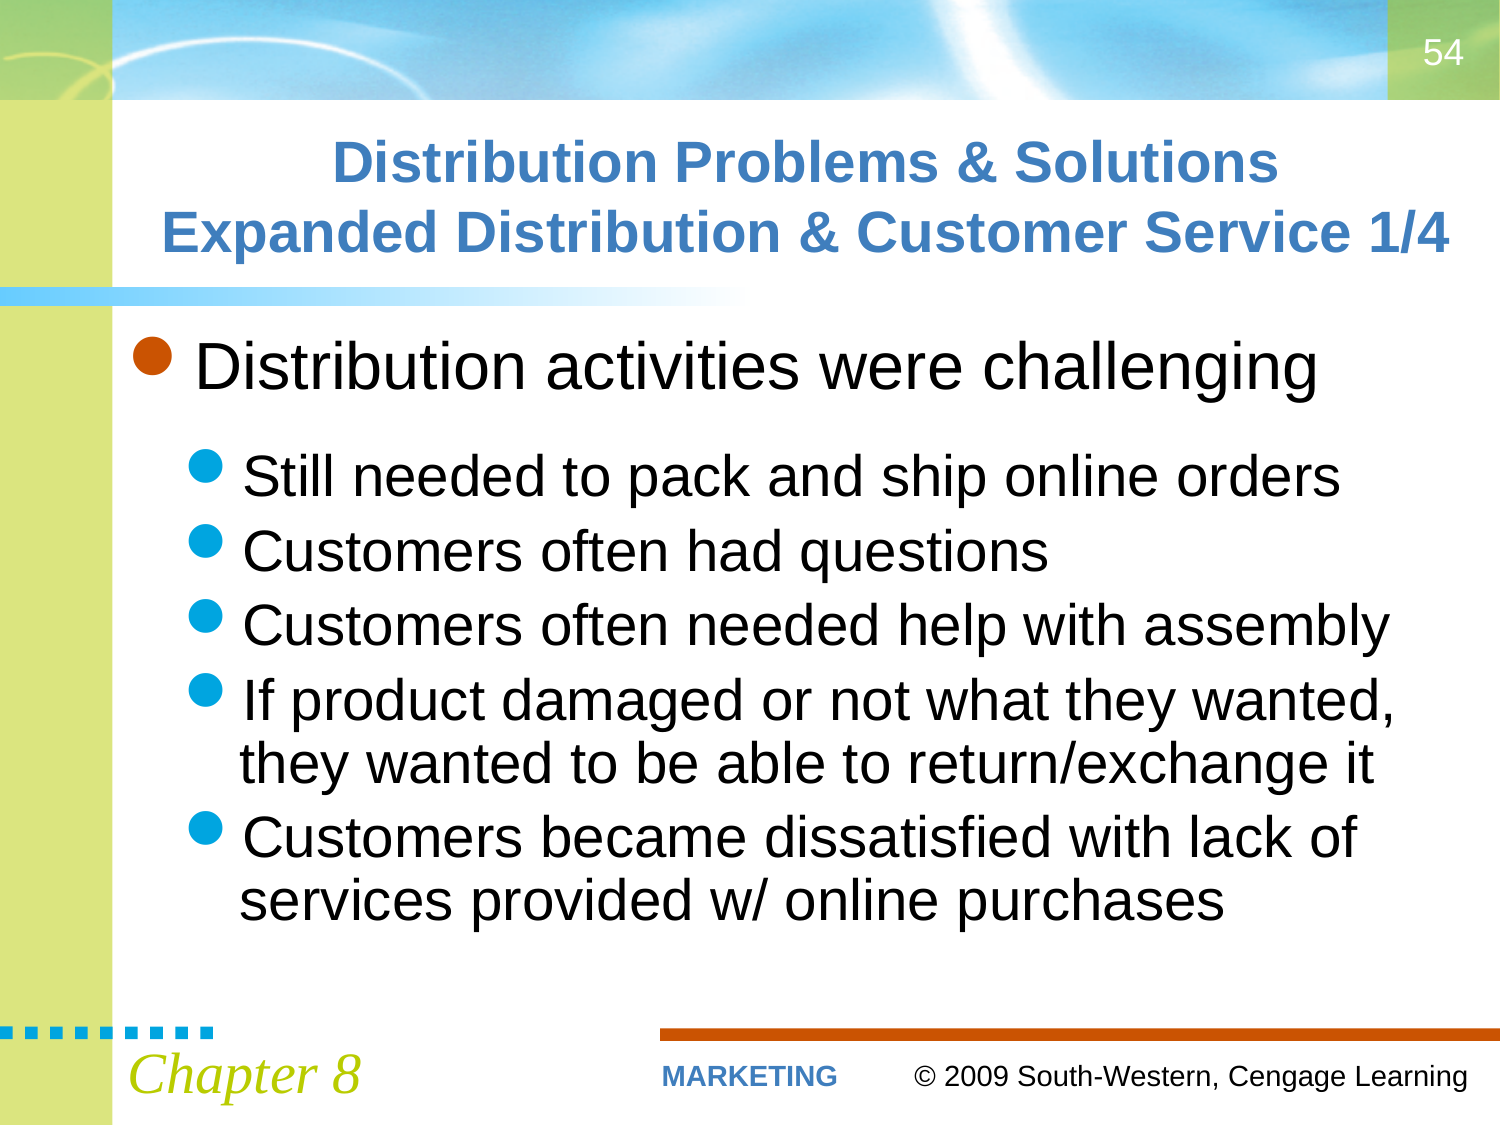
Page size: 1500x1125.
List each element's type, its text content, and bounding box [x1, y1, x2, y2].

footer Chapter 8 [112, 1012, 638, 1113]
list Distribution activities were challenging Still needed to pack and ship online orders Customers often had questions Customers often needed help with assembly If product damaged or not what they wanted, they wanted to be able to return/exchange it Customers became dissatisfied with lack of services provided w/ online purchases [112, 324, 1463, 1001]
title Distribution Problems & Solutions Expanded Distribution & Customer Service 1/4 [112, 99, 1500, 288]
slide_number 54 [1387, 0, 1500, 99]
